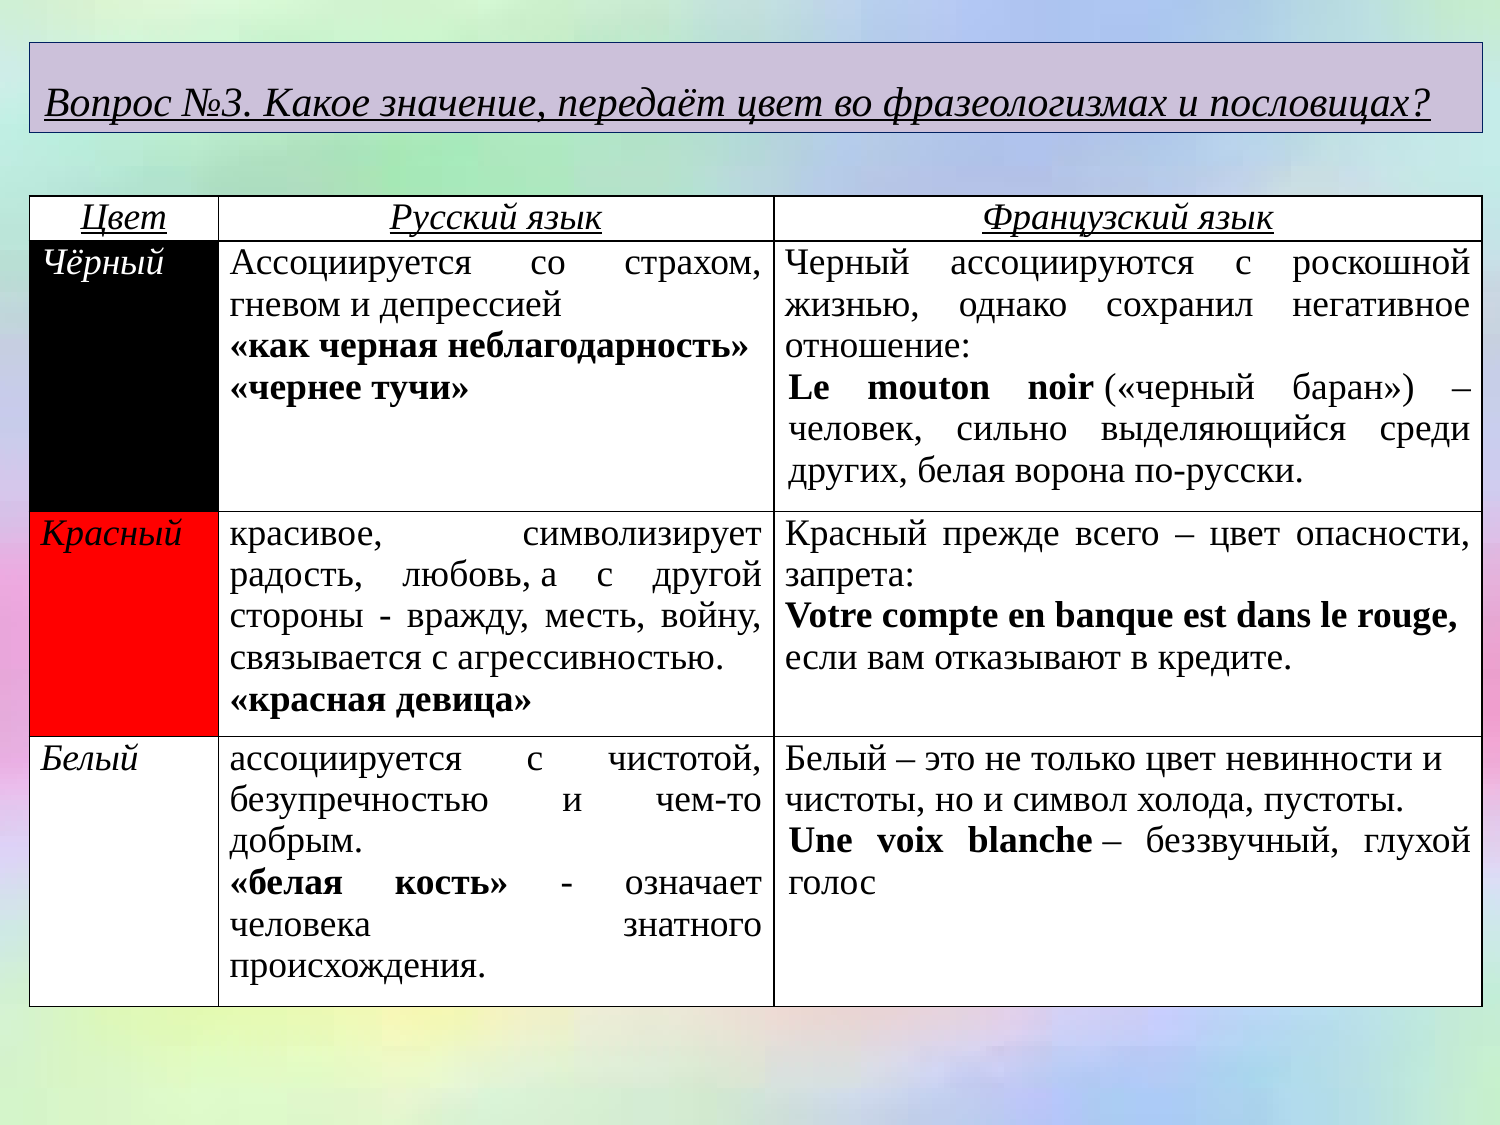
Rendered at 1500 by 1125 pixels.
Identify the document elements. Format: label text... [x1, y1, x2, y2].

table_header Русский язык [219, 197, 773, 240]
table_header Французский язык [775, 197, 1481, 240]
picture [0, 0, 1500, 1125]
table_header Цвет [30, 197, 218, 240]
table_cell ассоциируется с чистотой, безупречностью и чем-то добрым. «белая кость» - означает человека знатного происхождения. [219, 737, 773, 1006]
table_cell Красный прежде всего – цвет опасности, запрета: Votre compte en banque est dans le rouge, если вам отказывают в кредите. [775, 512, 1481, 736]
table_cell Белый [30, 737, 218, 1006]
table_cell Белый – это не только цвет невинности и чистоты, но и символ холода, пустоты. Une voix blanche – беззвучный, глухой голос [775, 737, 1481, 1006]
table_cell Чёрный [30, 242, 218, 511]
table_cell Красный [30, 512, 218, 736]
table_cell Черный ассоциируются с роскошной жизнью, однако сохранил негативное отношение: Le mouton noir («черный баран») – человек, сильно выделяющийся среди других, белая ворона по-русски. [775, 242, 1481, 511]
table_cell Ассоциируется со страхом, гневом и депрессией «как черная неблагодарность» «чернее тучи» [219, 242, 773, 511]
text_box Вопрос №3. Какое значение, передаёт цвет во фразеологизмах и пословицах? [29, 42, 1483, 133]
table_cell красивое, символизирует радость, любовь, а с другой стороны - вражду, месть, войну, связывается с агрессивностью. «красная девица» [219, 512, 773, 736]
